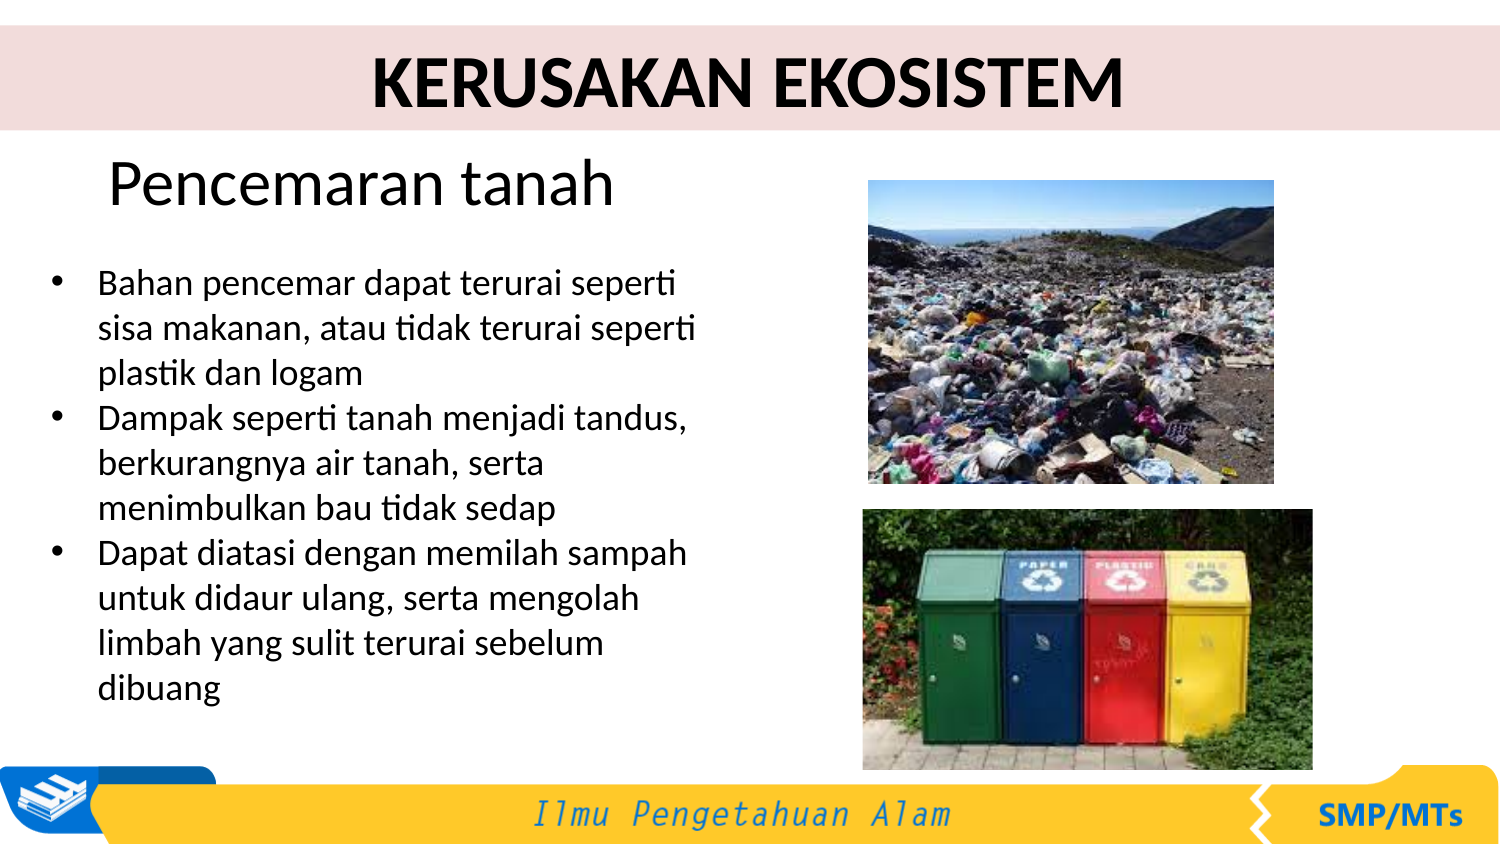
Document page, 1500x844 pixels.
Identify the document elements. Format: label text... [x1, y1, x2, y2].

text_box Bahan pencemar dapat terurai seperti sisa makanan, atau tidak terurai seperti plastik dan logam Dampak seperti tanah menjadi tandus, berkurangnya air tanah, serta menimbulkan bau tidak sedap Dapat diatasi dengan memilah sampah untuk didaur ulang, serta mengolah limbah yang sulit terurai sebelum dibuang [10, 225, 753, 715]
picture [868, 180, 1274, 484]
text_box Pencemaran tanah [93, 131, 632, 227]
text_box KERUSAKAN EKOSISTEM [0, 25, 1500, 131]
picture [0, 509, 1499, 844]
